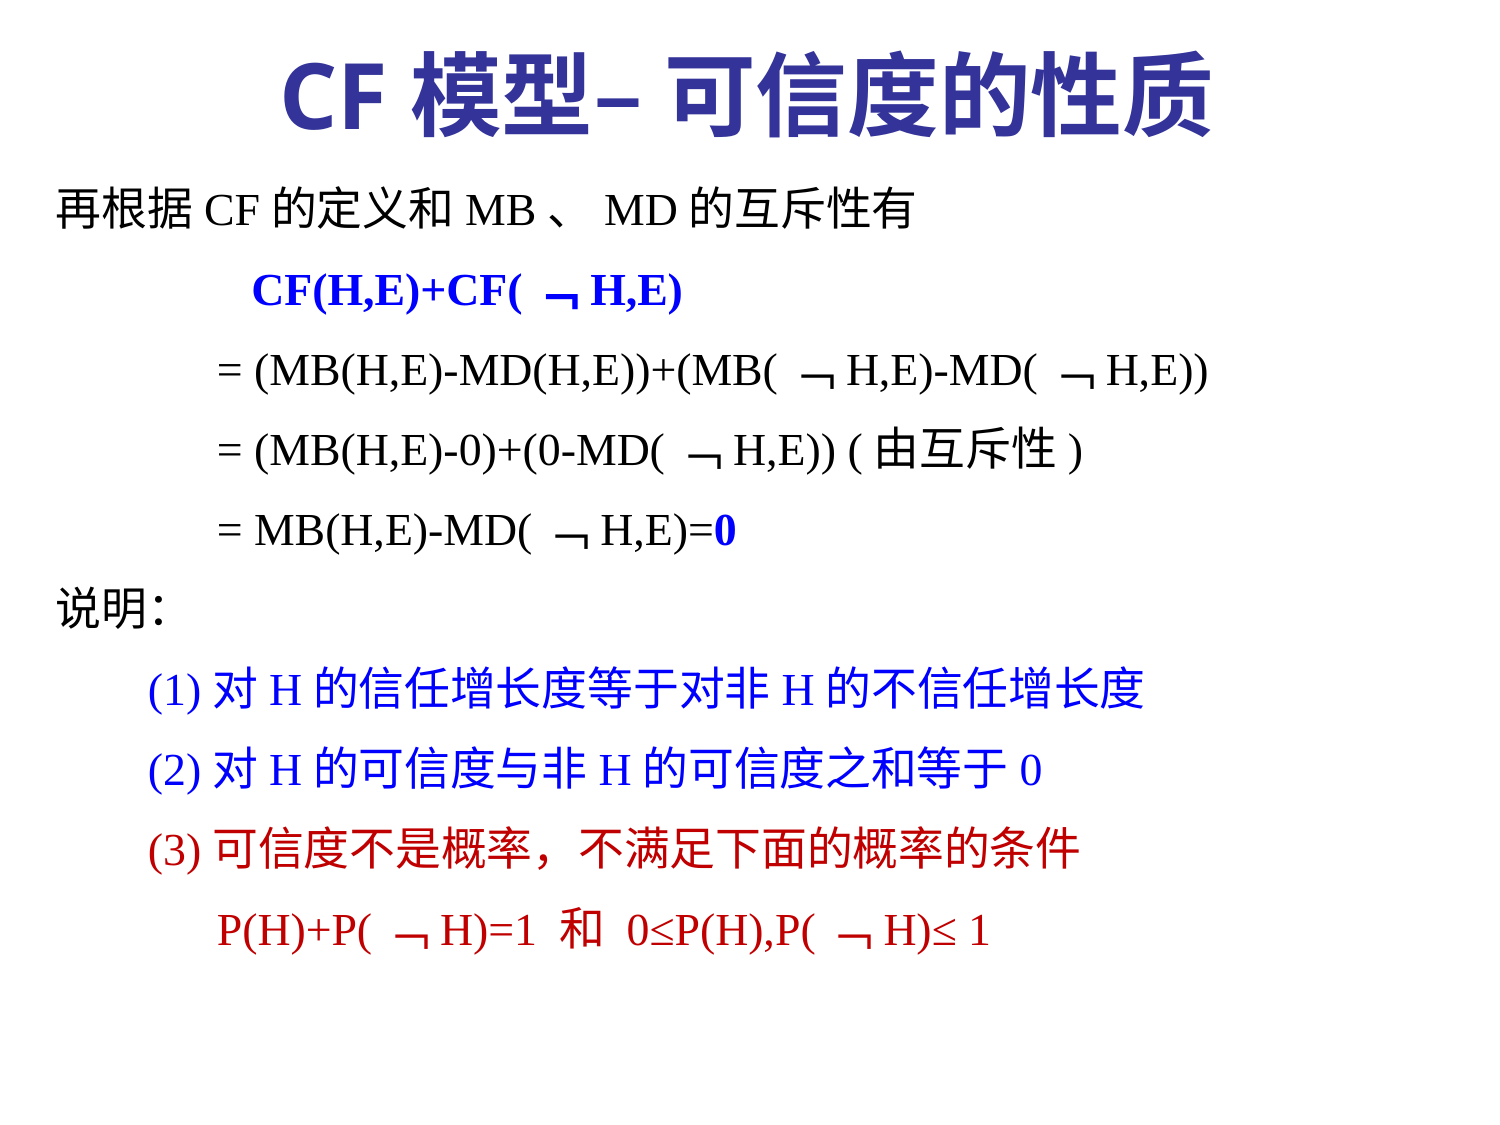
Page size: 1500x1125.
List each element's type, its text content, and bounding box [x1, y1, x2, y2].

text_box 再根据CF的定义和MB、MD的互斥性有 CF(H,E)+CF(﹁H,E) = (MB(H,E)-MD(H,E))+(MB(﹁H,E)-MD(﹁H,E)) = (MB(H,E)-0)+(0-MD(﹁H,E)) (由互斥性) = MB(H,E)-MD(﹁H,E)=0 说明： (1)对H的信任增长度等于对非H的不信任增长度 (2)对H的可信度与非H的可信度之和等于0 (3)可信度不是概率，不满足下面的概率的条件 P(H)+P(﹁H)=1 和 0≤P(H),P(﹁H)≤ 1 [41, 172, 1459, 963]
text_box CF模型– 可信度的性质 [58, 24, 1436, 156]
